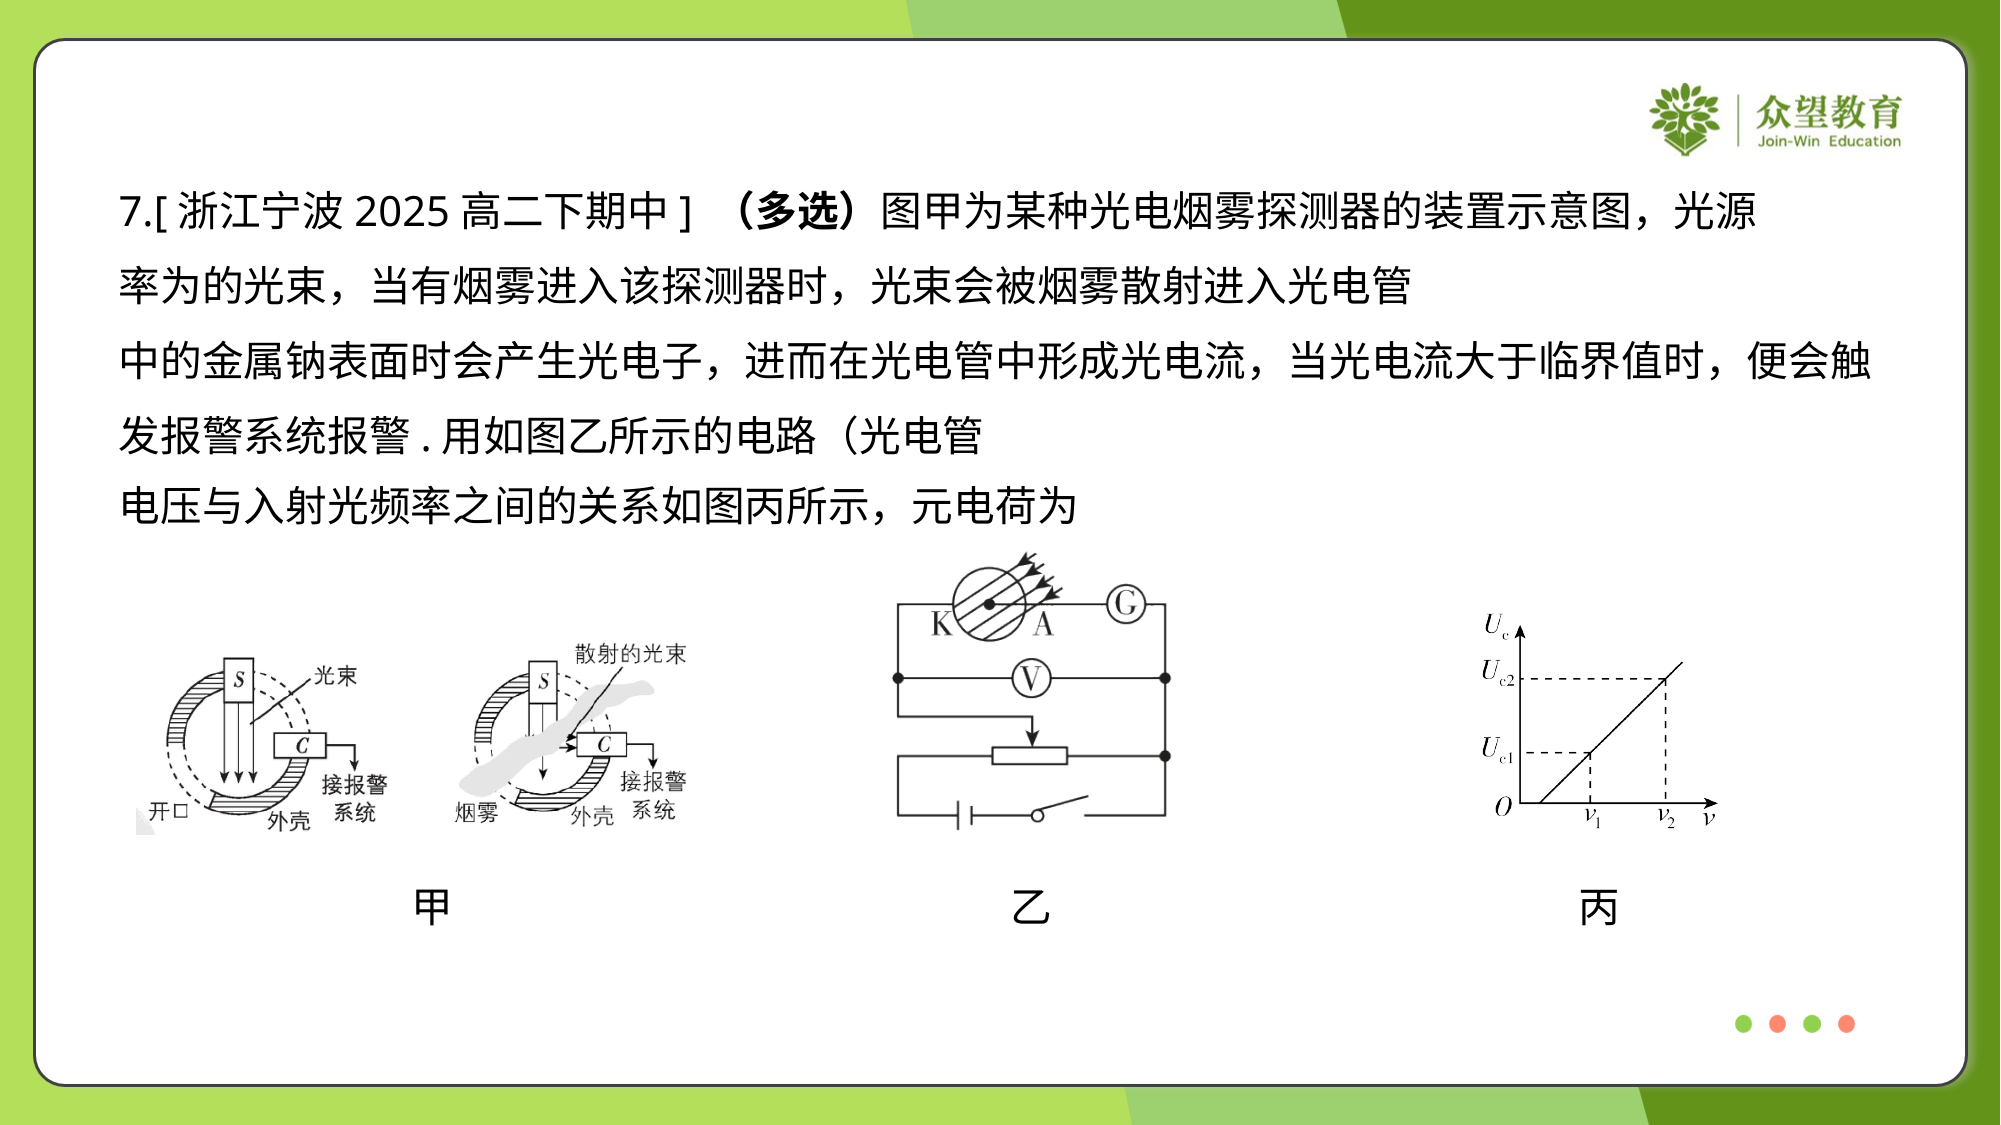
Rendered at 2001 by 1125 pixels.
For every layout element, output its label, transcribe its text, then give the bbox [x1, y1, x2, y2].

text_box 乙 [1005, 855, 1057, 989]
picture [0, 0, 2000, 1125]
text_box 丙 [1573, 855, 1625, 989]
text_box 甲 [407, 855, 459, 989]
